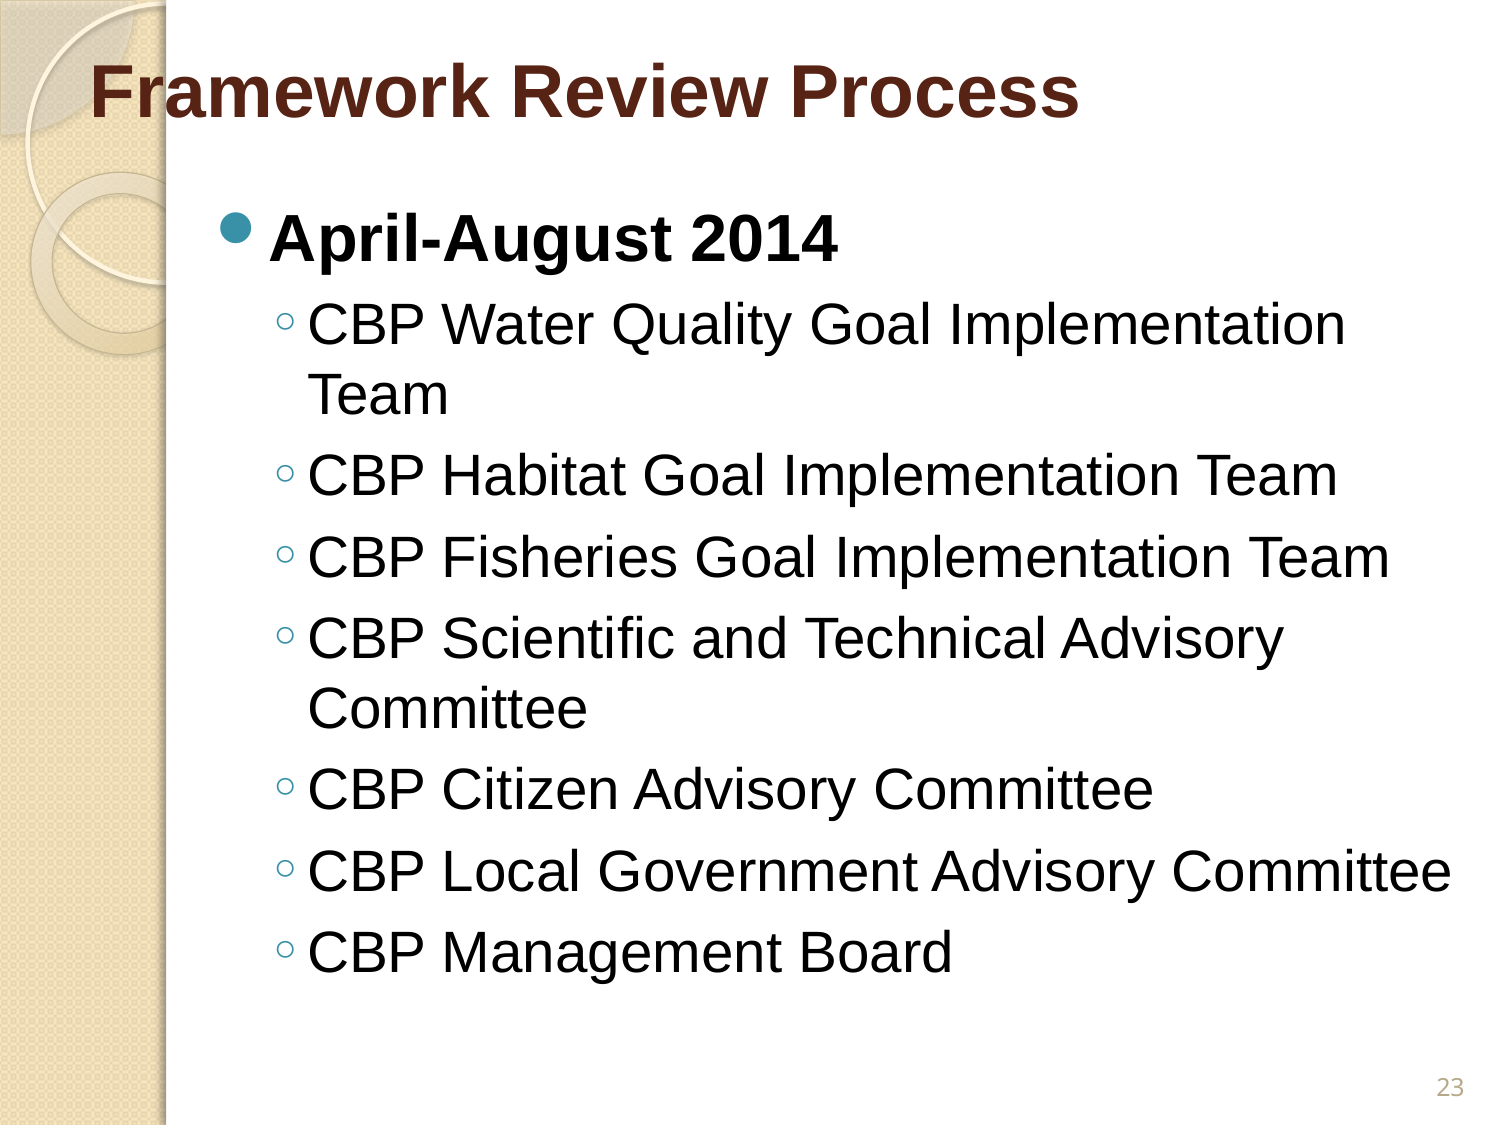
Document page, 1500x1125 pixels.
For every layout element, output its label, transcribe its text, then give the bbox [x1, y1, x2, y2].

slide_number 23 [1413, 1034, 1488, 1113]
title Framework Review Process [75, 0, 1425, 175]
list April-August 2014 CBP Water Quality Goal Implementation Team CBP Habitat Goal Implementation Team CBP Fisheries Goal Implementation Team CBP Scientific and Technical Advisory Committee CBP Citizen Advisory Committee CBP Local Government Advisory Committee CBP Management Board [187, 187, 1500, 1125]
